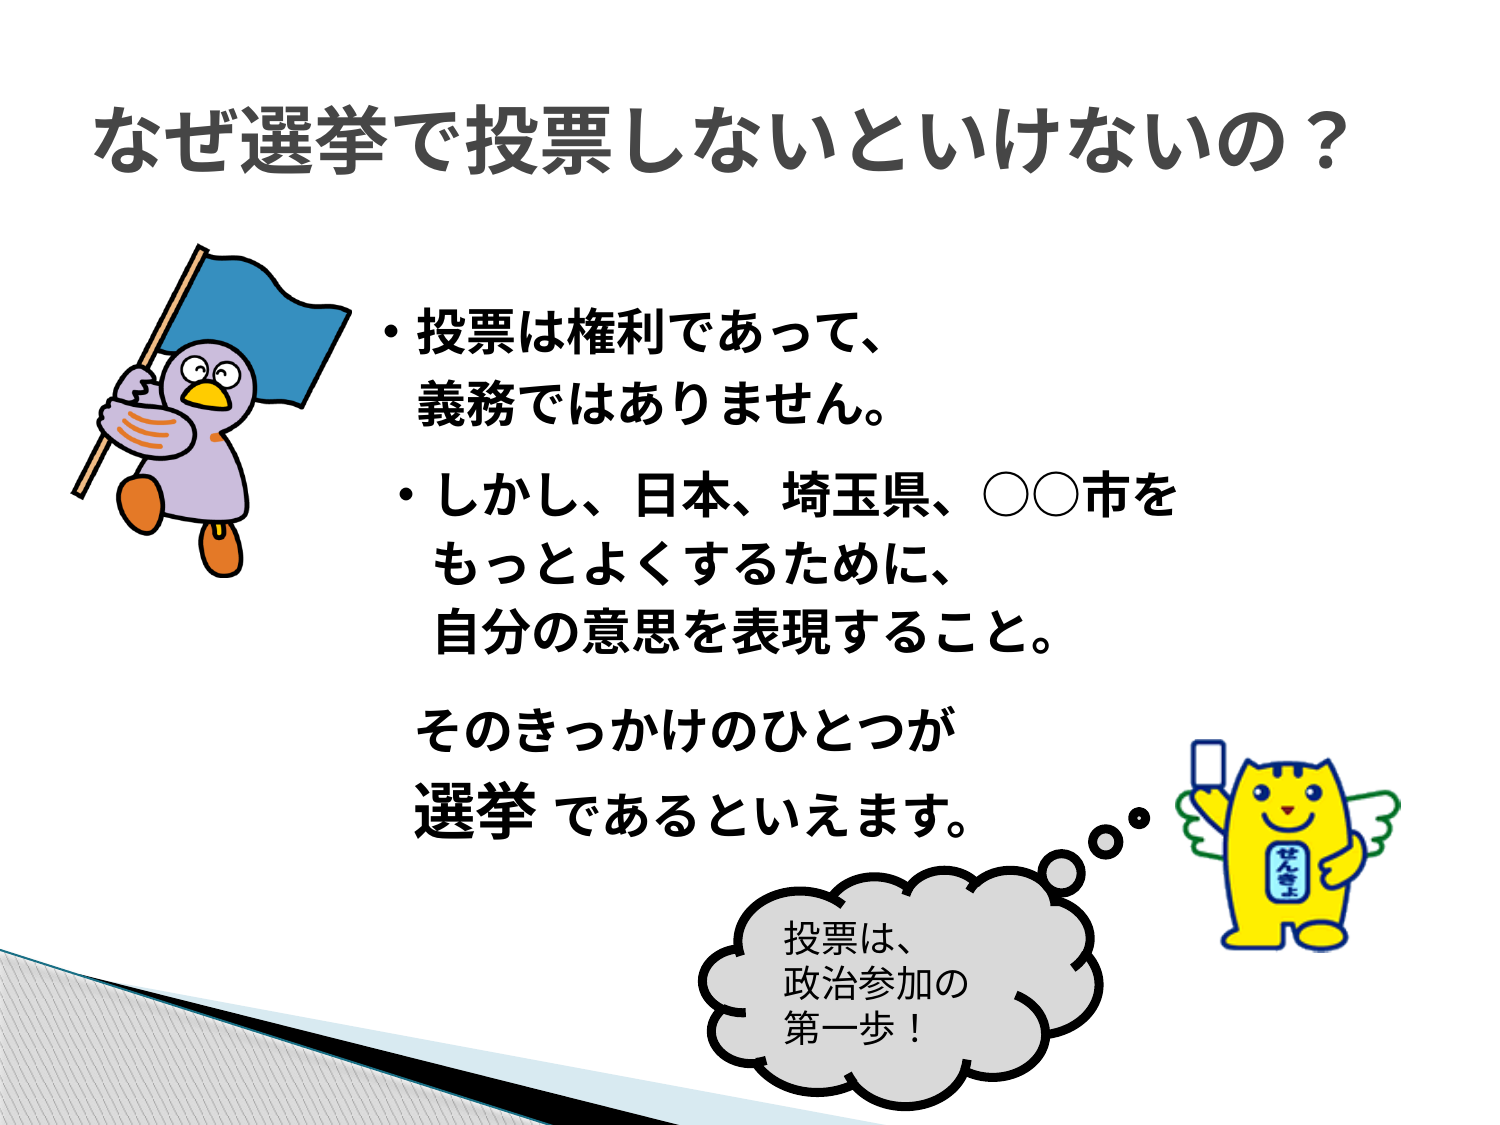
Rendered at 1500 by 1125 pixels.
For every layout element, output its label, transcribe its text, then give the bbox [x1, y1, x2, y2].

text_box ・投票は権利であって、 義務ではありません。 [357, 292, 951, 433]
picture [1174, 739, 1401, 953]
picture [70, 243, 352, 578]
text_box 投票は、 政治参加の 第一歩！ [1088, 824, 1124, 860]
text_box 投票は、 政治参加の 第一歩！ [697, 849, 1104, 1112]
text_box 投票は、 政治参加の 第一歩！ [1128, 807, 1151, 830]
title なぜ選挙で投票しないといけないの？ [75, 45, 1425, 233]
text_box そのきっかけのひとつが 選挙 であるといえます。 [348, 692, 1099, 880]
text_box ・しかし、日本、埼玉県、○○市を もっとよくするために、 自分の意思を表現すること。 [348, 456, 1235, 703]
